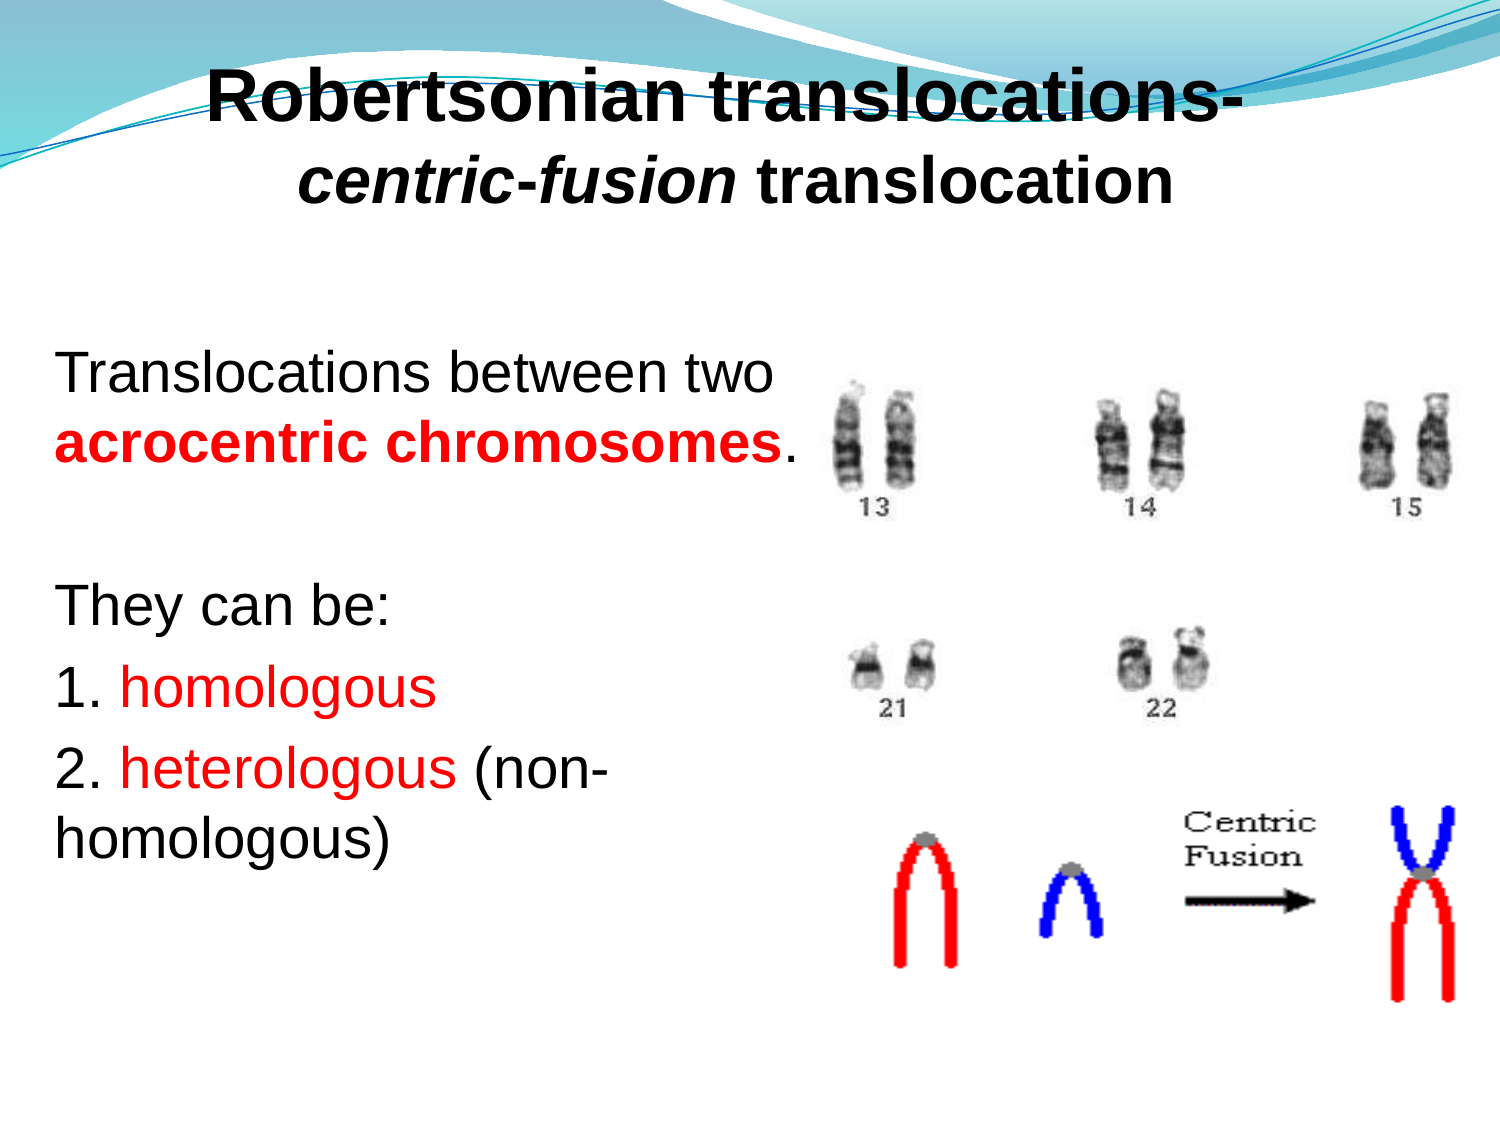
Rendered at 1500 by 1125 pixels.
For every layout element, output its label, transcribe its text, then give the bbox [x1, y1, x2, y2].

picture [817, 363, 1500, 736]
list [838, 786, 1500, 1027]
title Robertsonian translocations- centric-fusion translocation [32, 41, 1442, 230]
subtitle Translocations between two acrocentric chromosomes. They can be: 1. homologous 2. heterologous (non-homologous) [54, 326, 829, 1046]
